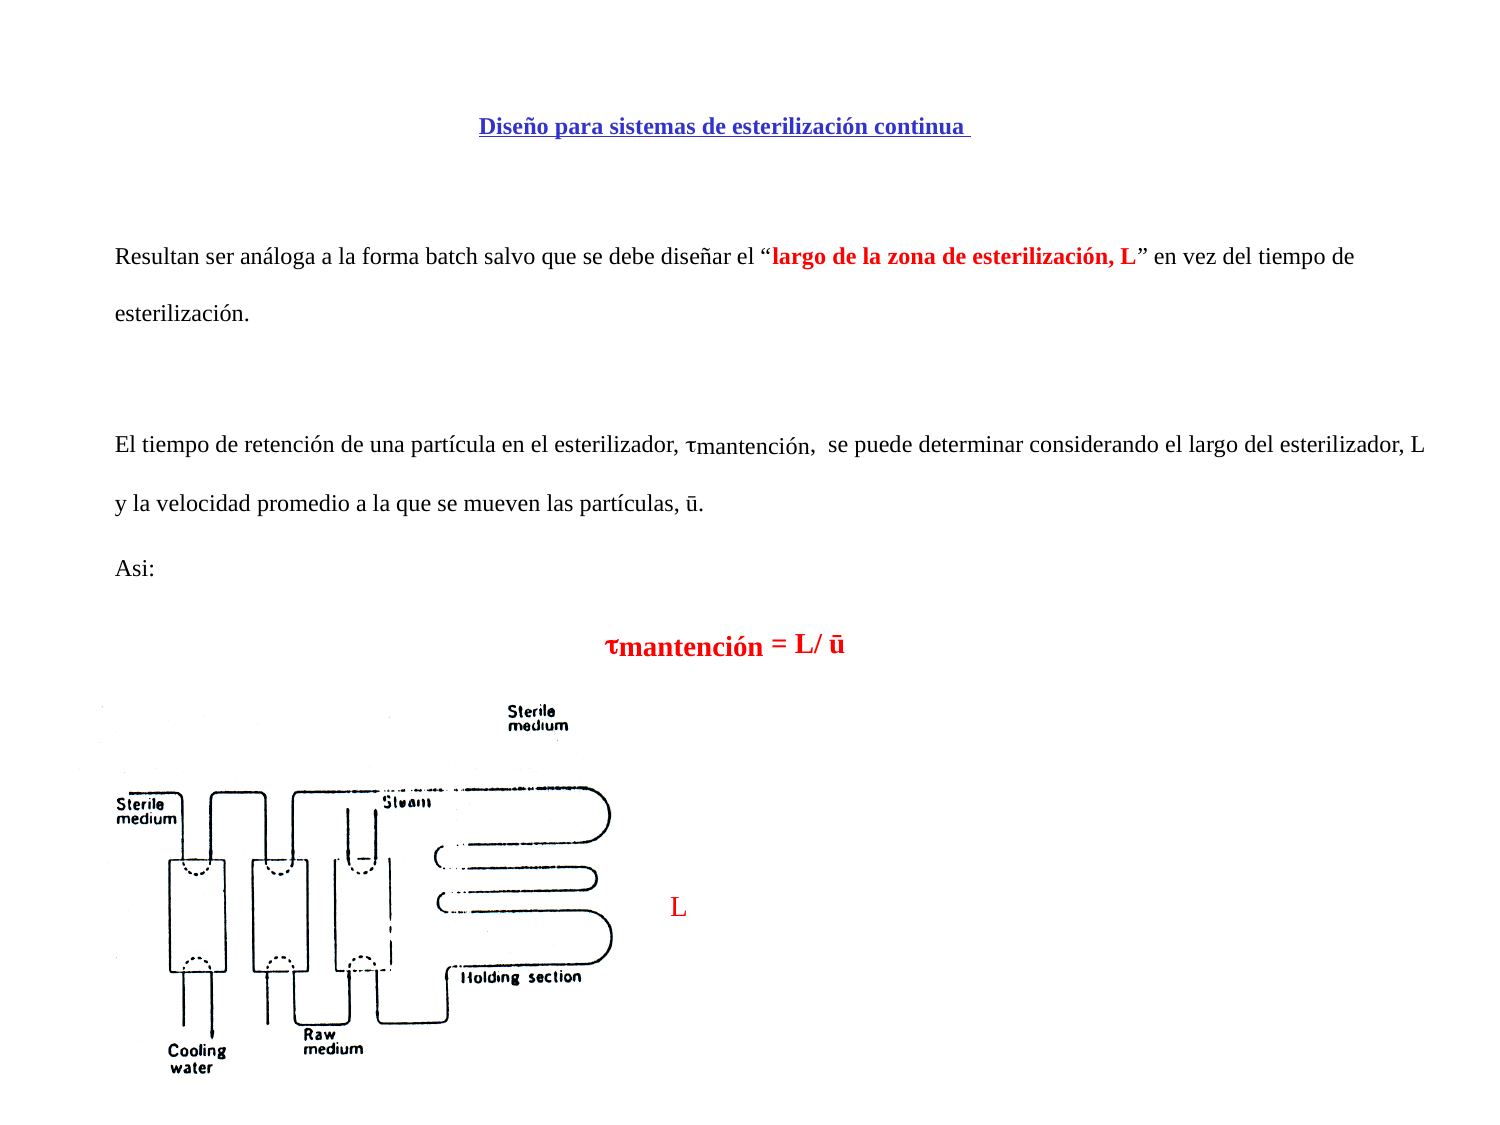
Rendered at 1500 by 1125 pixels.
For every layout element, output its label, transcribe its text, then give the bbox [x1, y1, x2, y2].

text_box L [655, 846, 739, 929]
text_box Diseño para sistemas de esterilización continua Resultan ser análoga a la forma batch salvo que se debe diseñar el “largo de la zona de esterilización, L” en vez del tiempo de esterilización. El tiempo de retención de una partícula en el esterilizador, tmantención, se puede determinar considerando el largo del esterilizador, L y la velocidad promedio a la que se mueven las partículas, ū. Asi: tmantención = L/ ū [0, 74, 1450, 738]
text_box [76, 703, 618, 1075]
